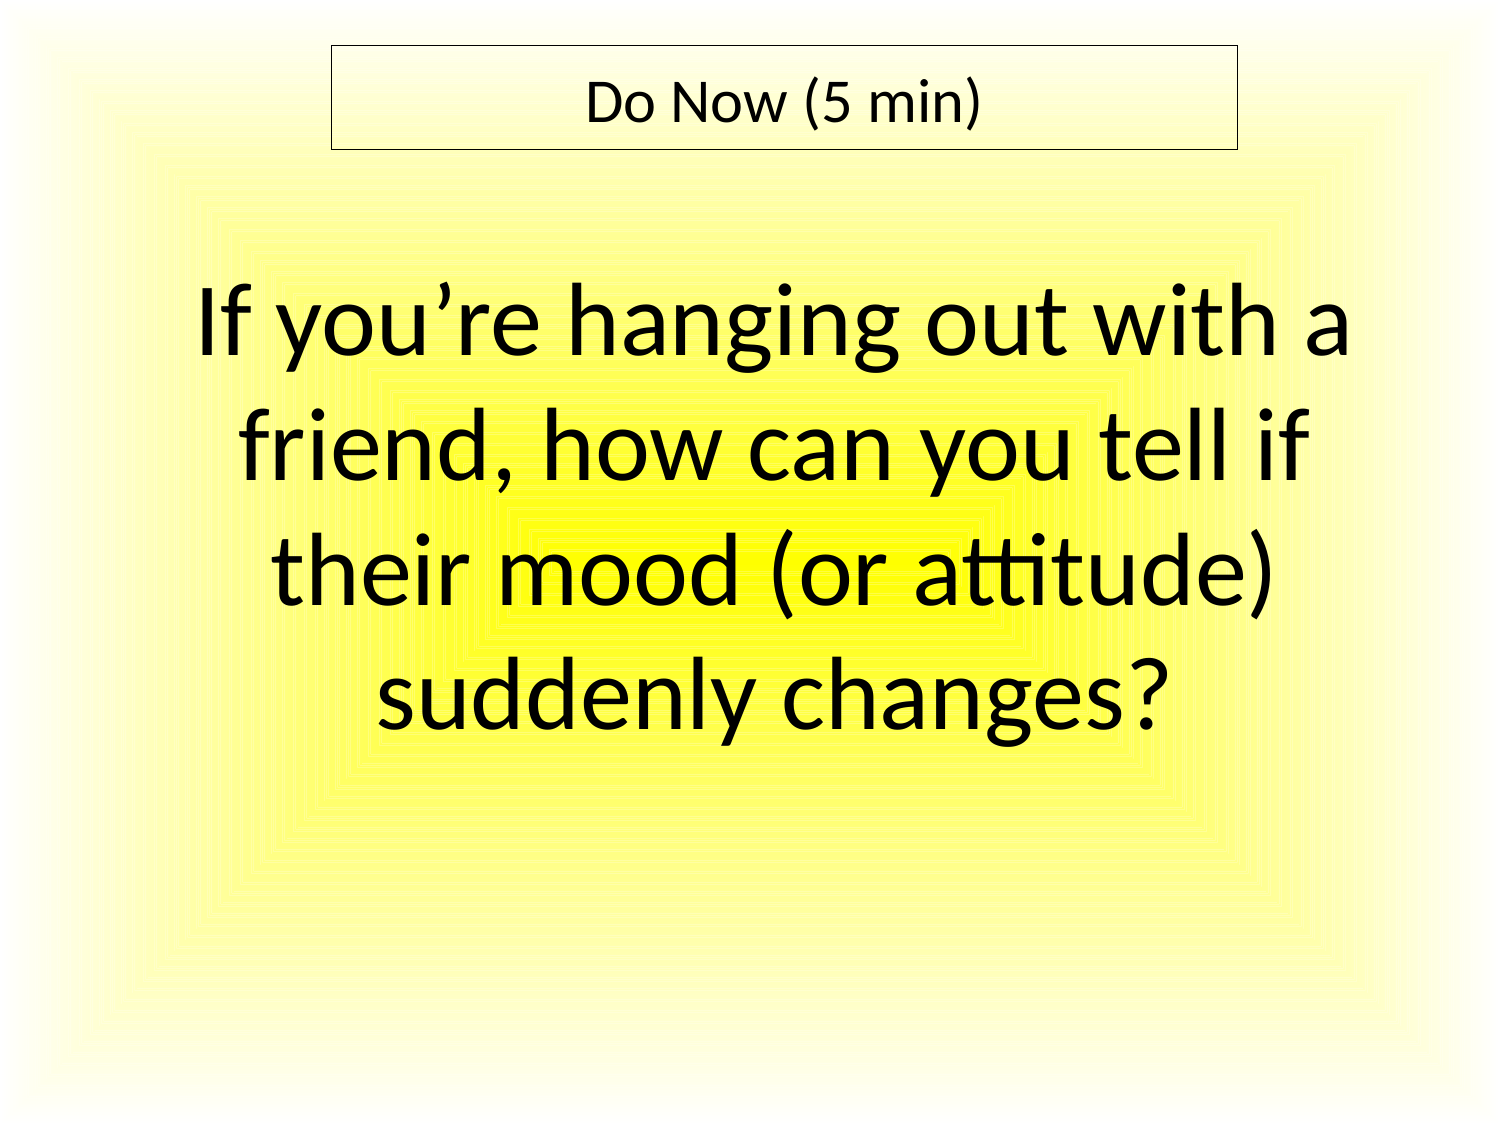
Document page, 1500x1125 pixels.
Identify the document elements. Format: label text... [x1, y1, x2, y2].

text_box Do Now (5 min) [331, 45, 1238, 150]
text_box If you’re hanging out with a friend, how can you tell if their mood (or attitude) suddenly changes? [174, 243, 1375, 884]
